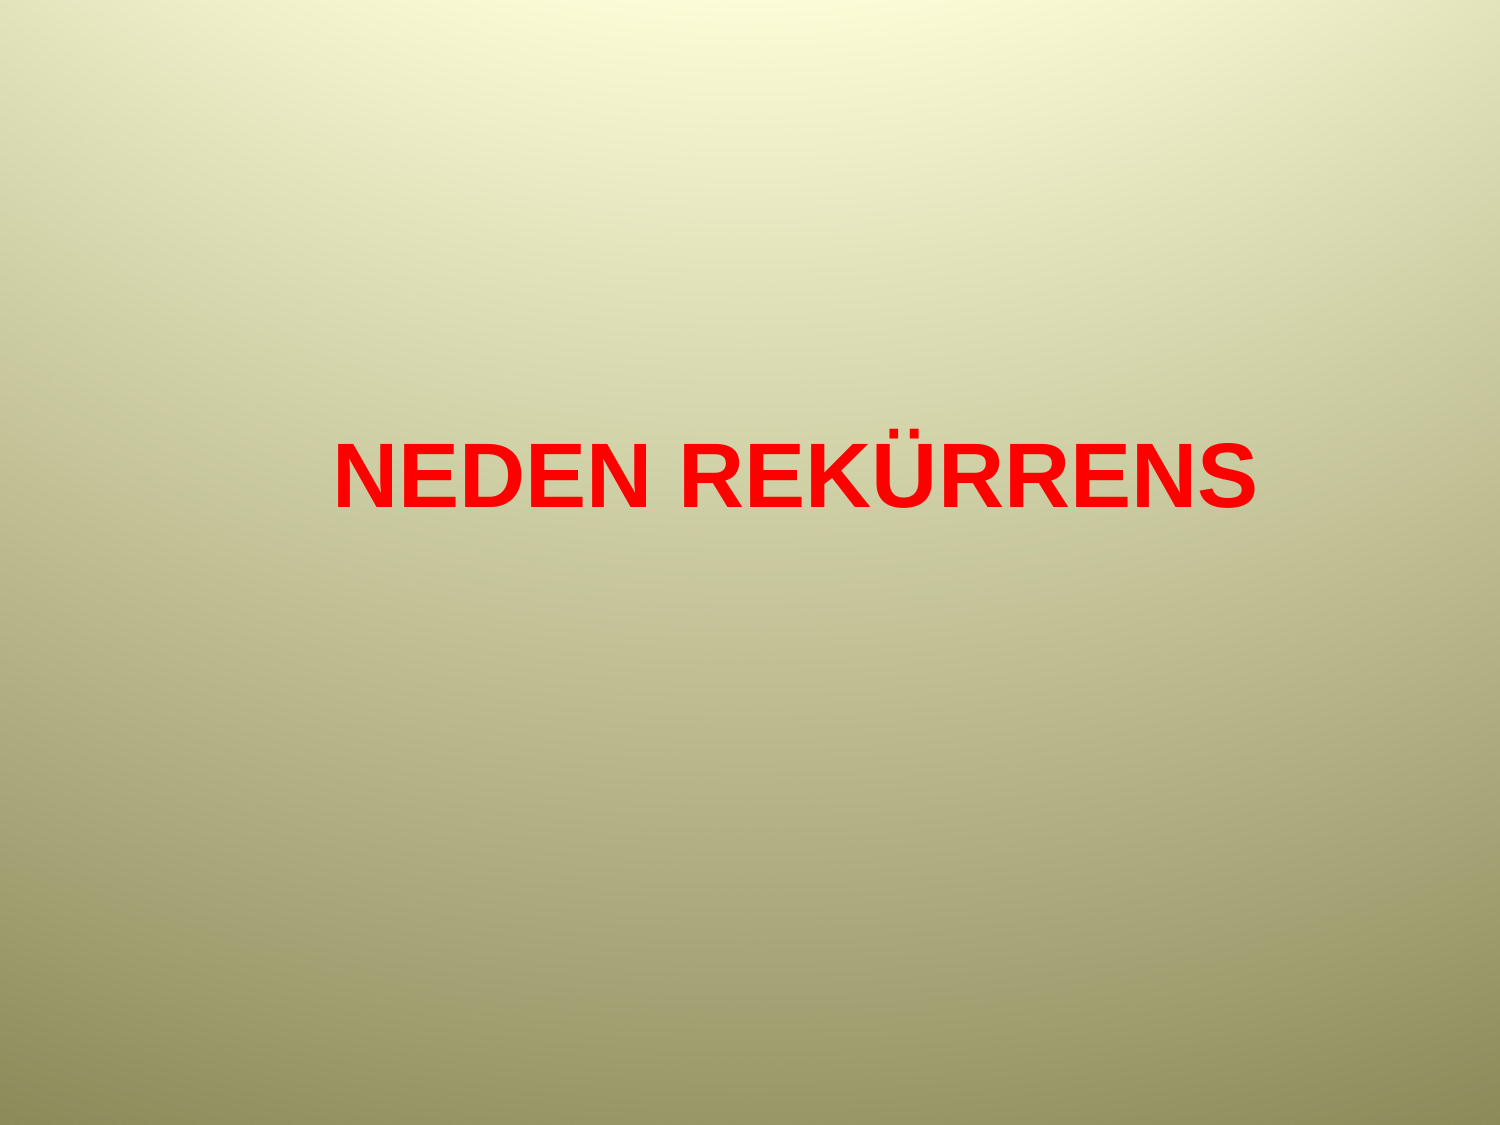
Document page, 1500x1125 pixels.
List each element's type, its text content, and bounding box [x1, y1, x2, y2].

picture [0, 0, 1500, 1125]
title NEDEN REKÜRRENS [159, 432, 1460, 621]
